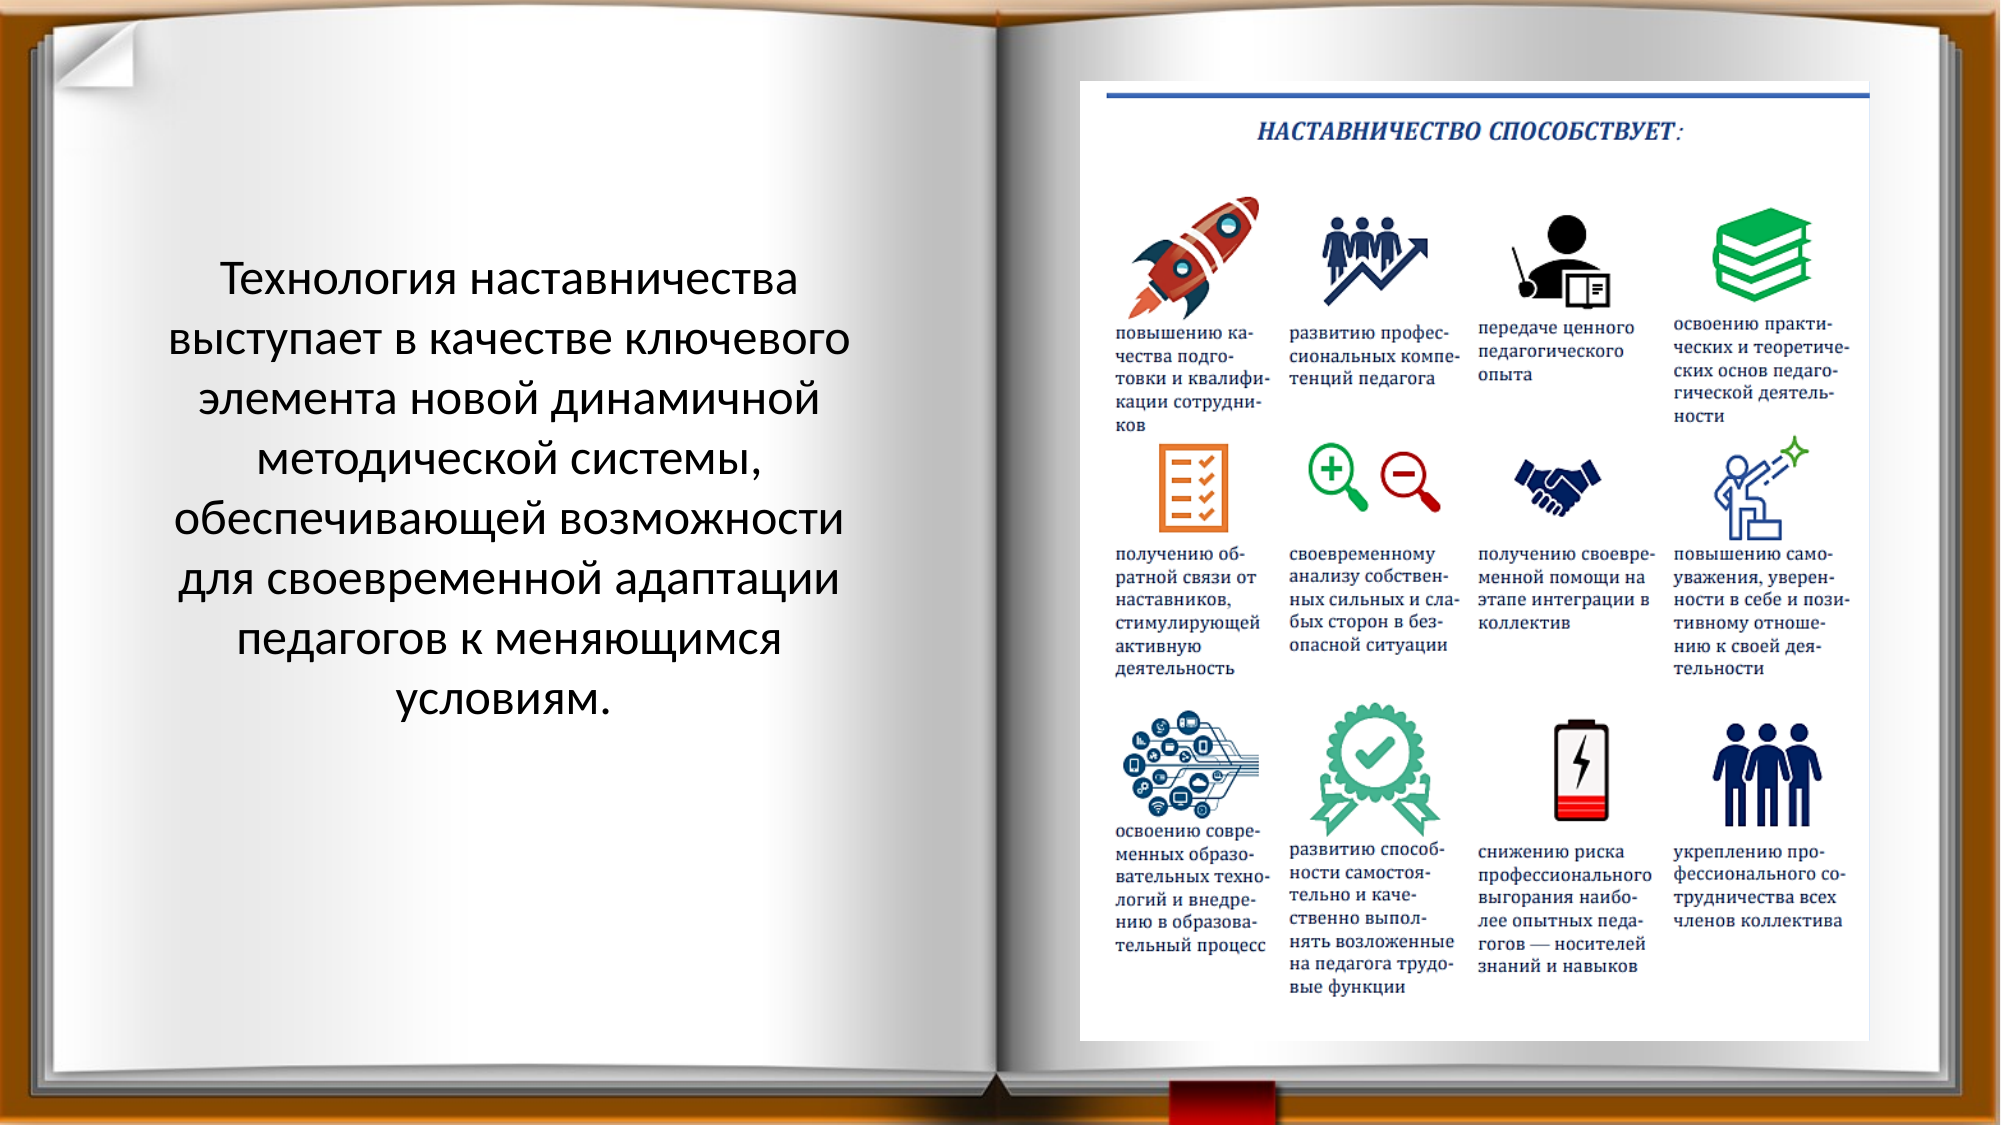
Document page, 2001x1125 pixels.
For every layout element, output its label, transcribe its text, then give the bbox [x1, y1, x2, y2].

text_box Технология наставничества выступает в качестве ключевого элемента новой динамичной методической системы, обеспечивающей возможности для своевременной адаптации педагогов к меняющимся условиям. [125, 237, 894, 733]
picture [0, 0, 2001, 1125]
